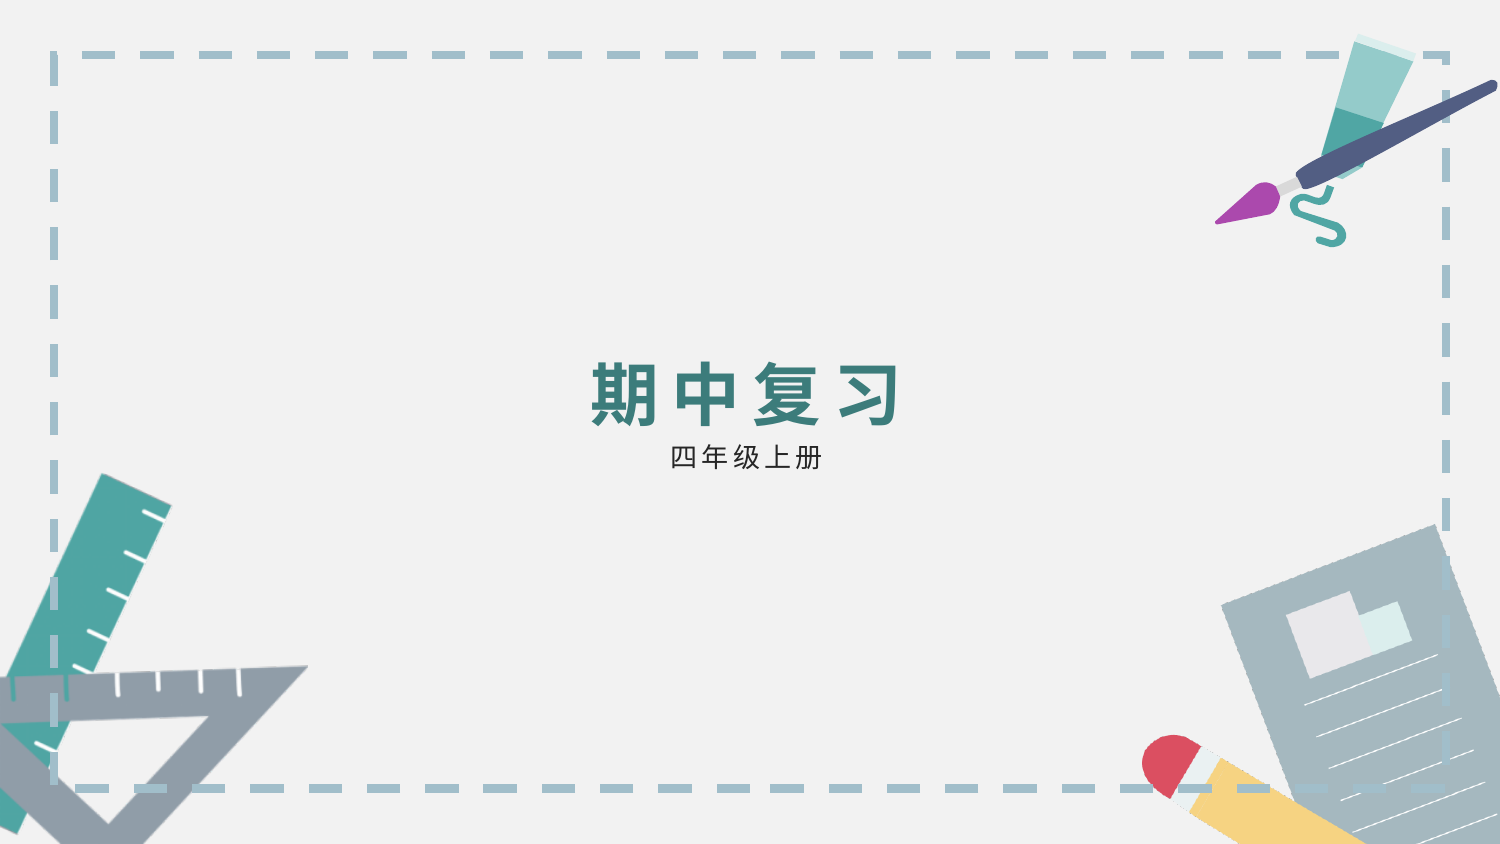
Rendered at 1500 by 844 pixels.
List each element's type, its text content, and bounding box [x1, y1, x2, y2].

picture [0, 458, 308, 844]
text_box 四年级上册 [281, 440, 1212, 587]
text_box 期中复习 [281, 263, 1212, 435]
picture [1141, 523, 1500, 844]
